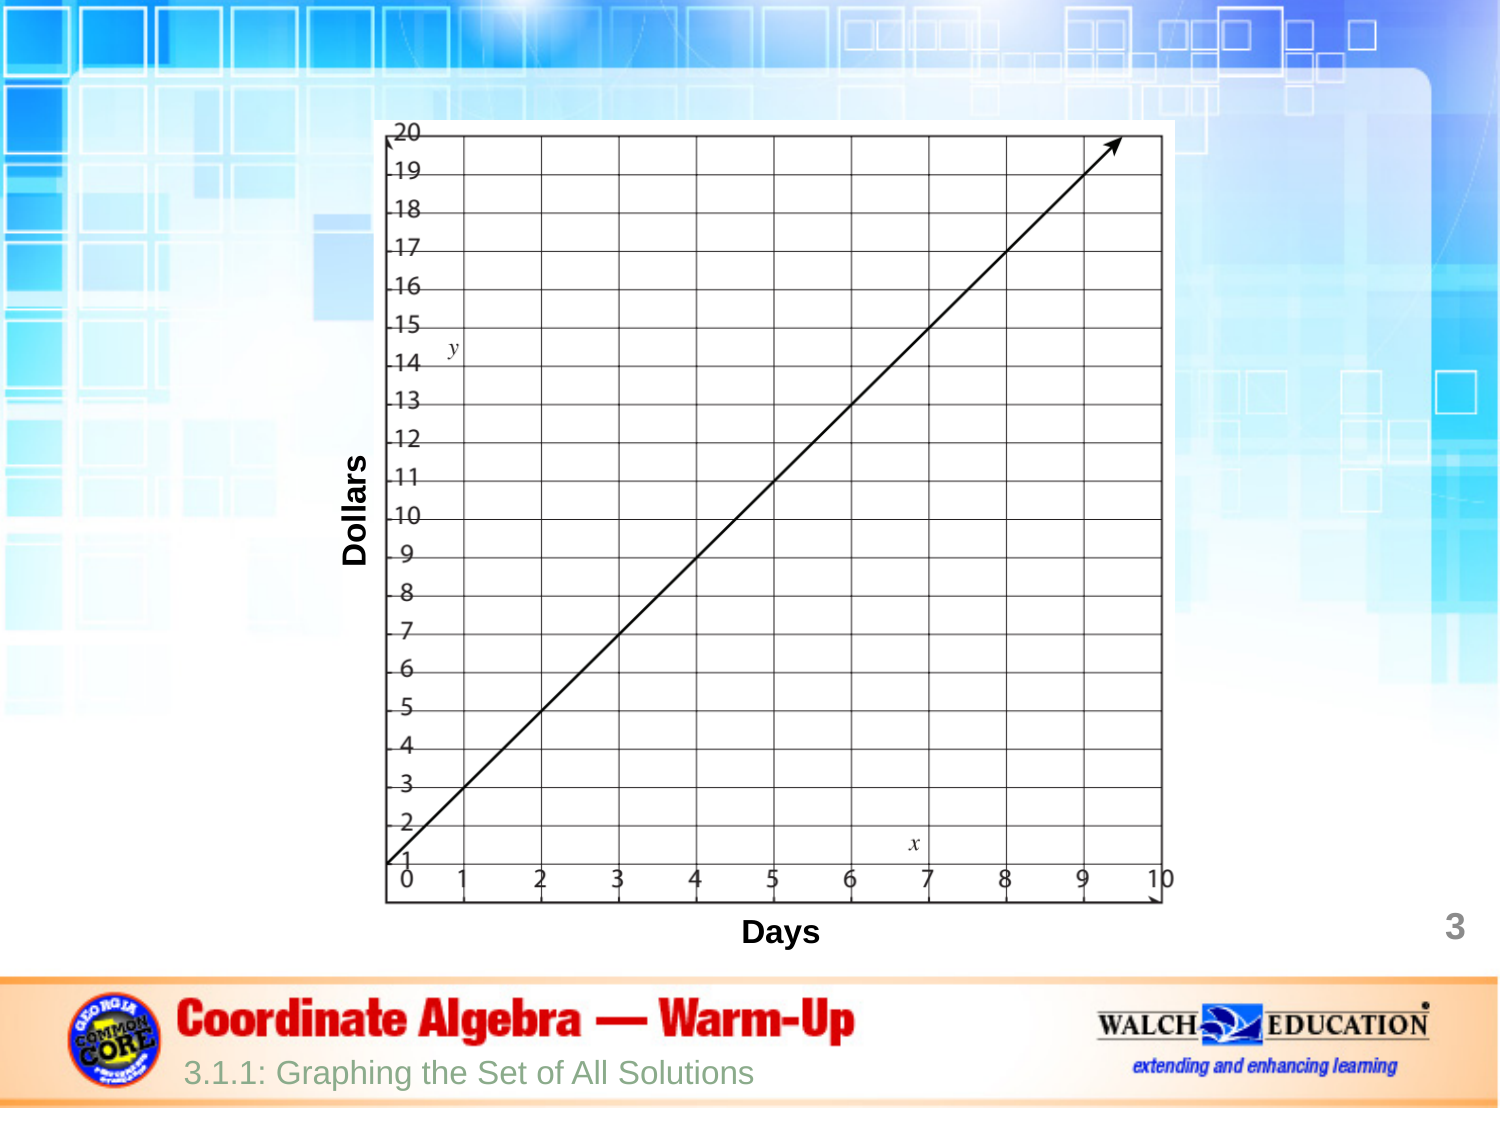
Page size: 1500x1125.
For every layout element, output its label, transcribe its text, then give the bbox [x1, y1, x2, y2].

text_box [1441, 924, 1472, 1001]
footer 3.1.1: Graphing the Set of All Solutions [168, 1048, 1067, 1094]
slide_number 3 [1361, 901, 1481, 949]
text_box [324, 119, 1176, 960]
picture [0, 0, 1500, 1108]
